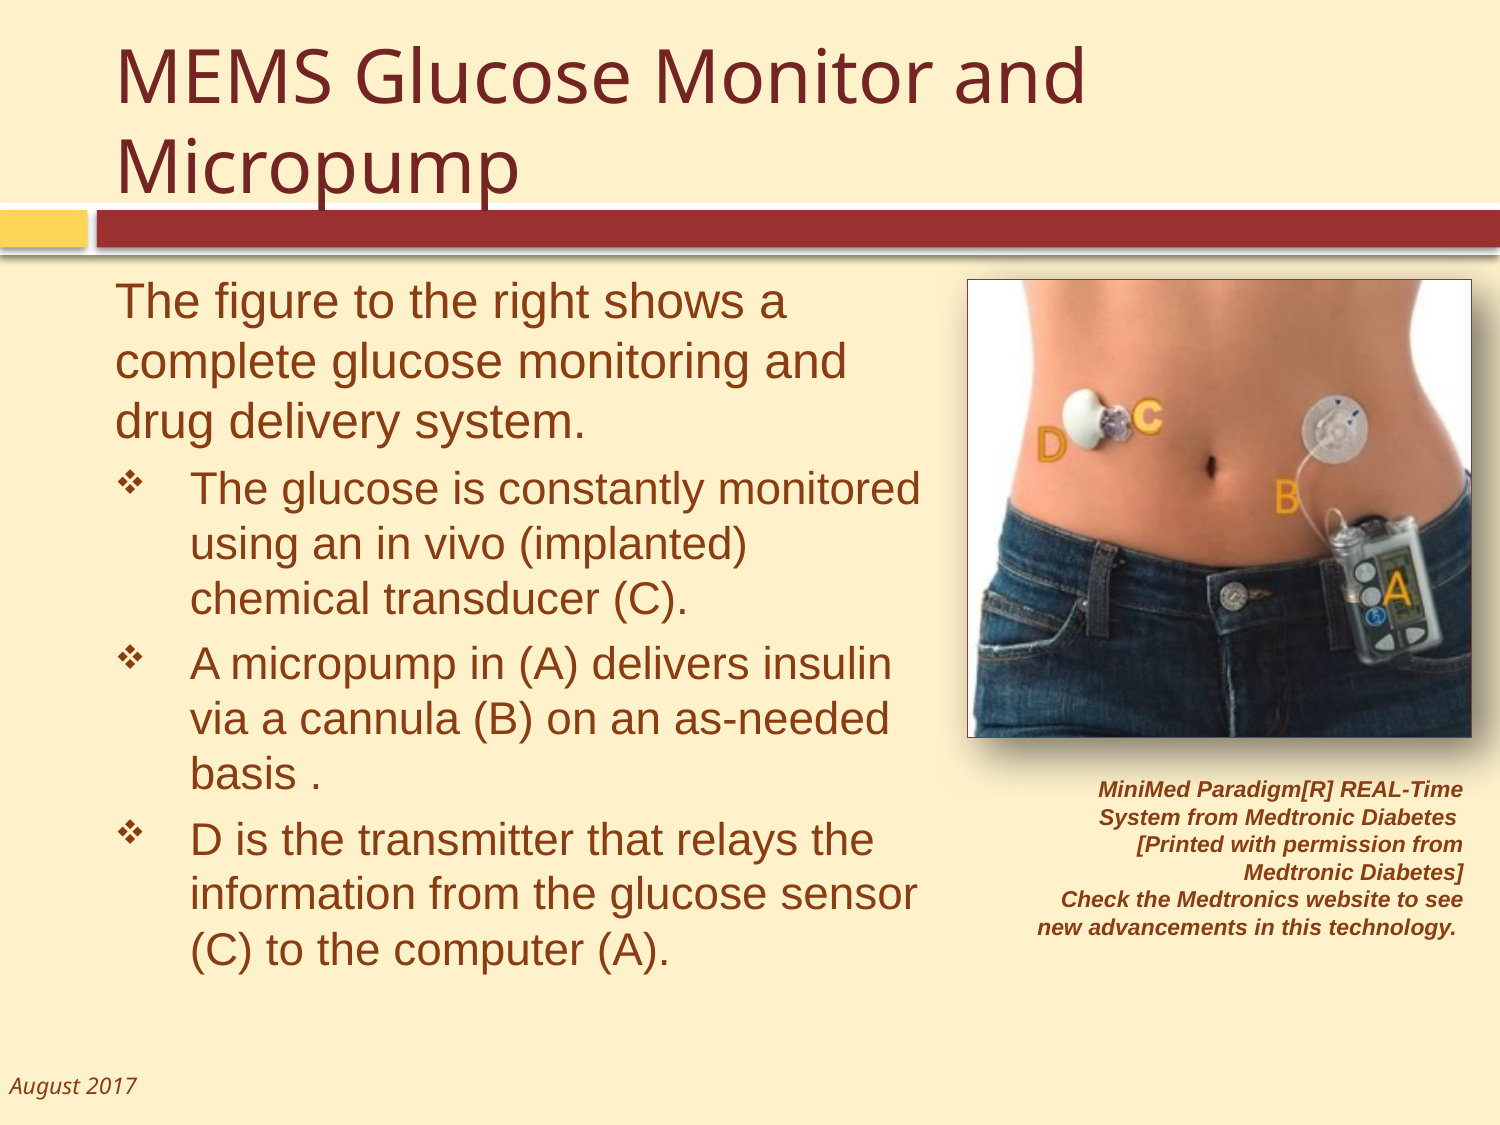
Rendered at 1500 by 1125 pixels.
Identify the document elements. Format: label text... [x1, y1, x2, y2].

title MEMS Glucose Monitor and Micropump [99, 37, 1438, 200]
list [966, 279, 1473, 738]
text_box MiniMed Paradigm[R] REAL-Time System from Medtronic Diabetes [Printed with permission from Medtronic Diabetes] Check the Medtronics website to see new advancements in this technology. [1014, 767, 1479, 948]
list The figure to the right shows a complete glucose monitoring and drug delivery system. The glucose is constantly monitored using an in vivo (implanted) chemical transducer (C). A micropump in (A) delivers insulin via a cannula (B) on an as-needed basis . D is the transmitter that relays the information from the glucose sensor (C) to the computer (A). [99, 260, 957, 1011]
